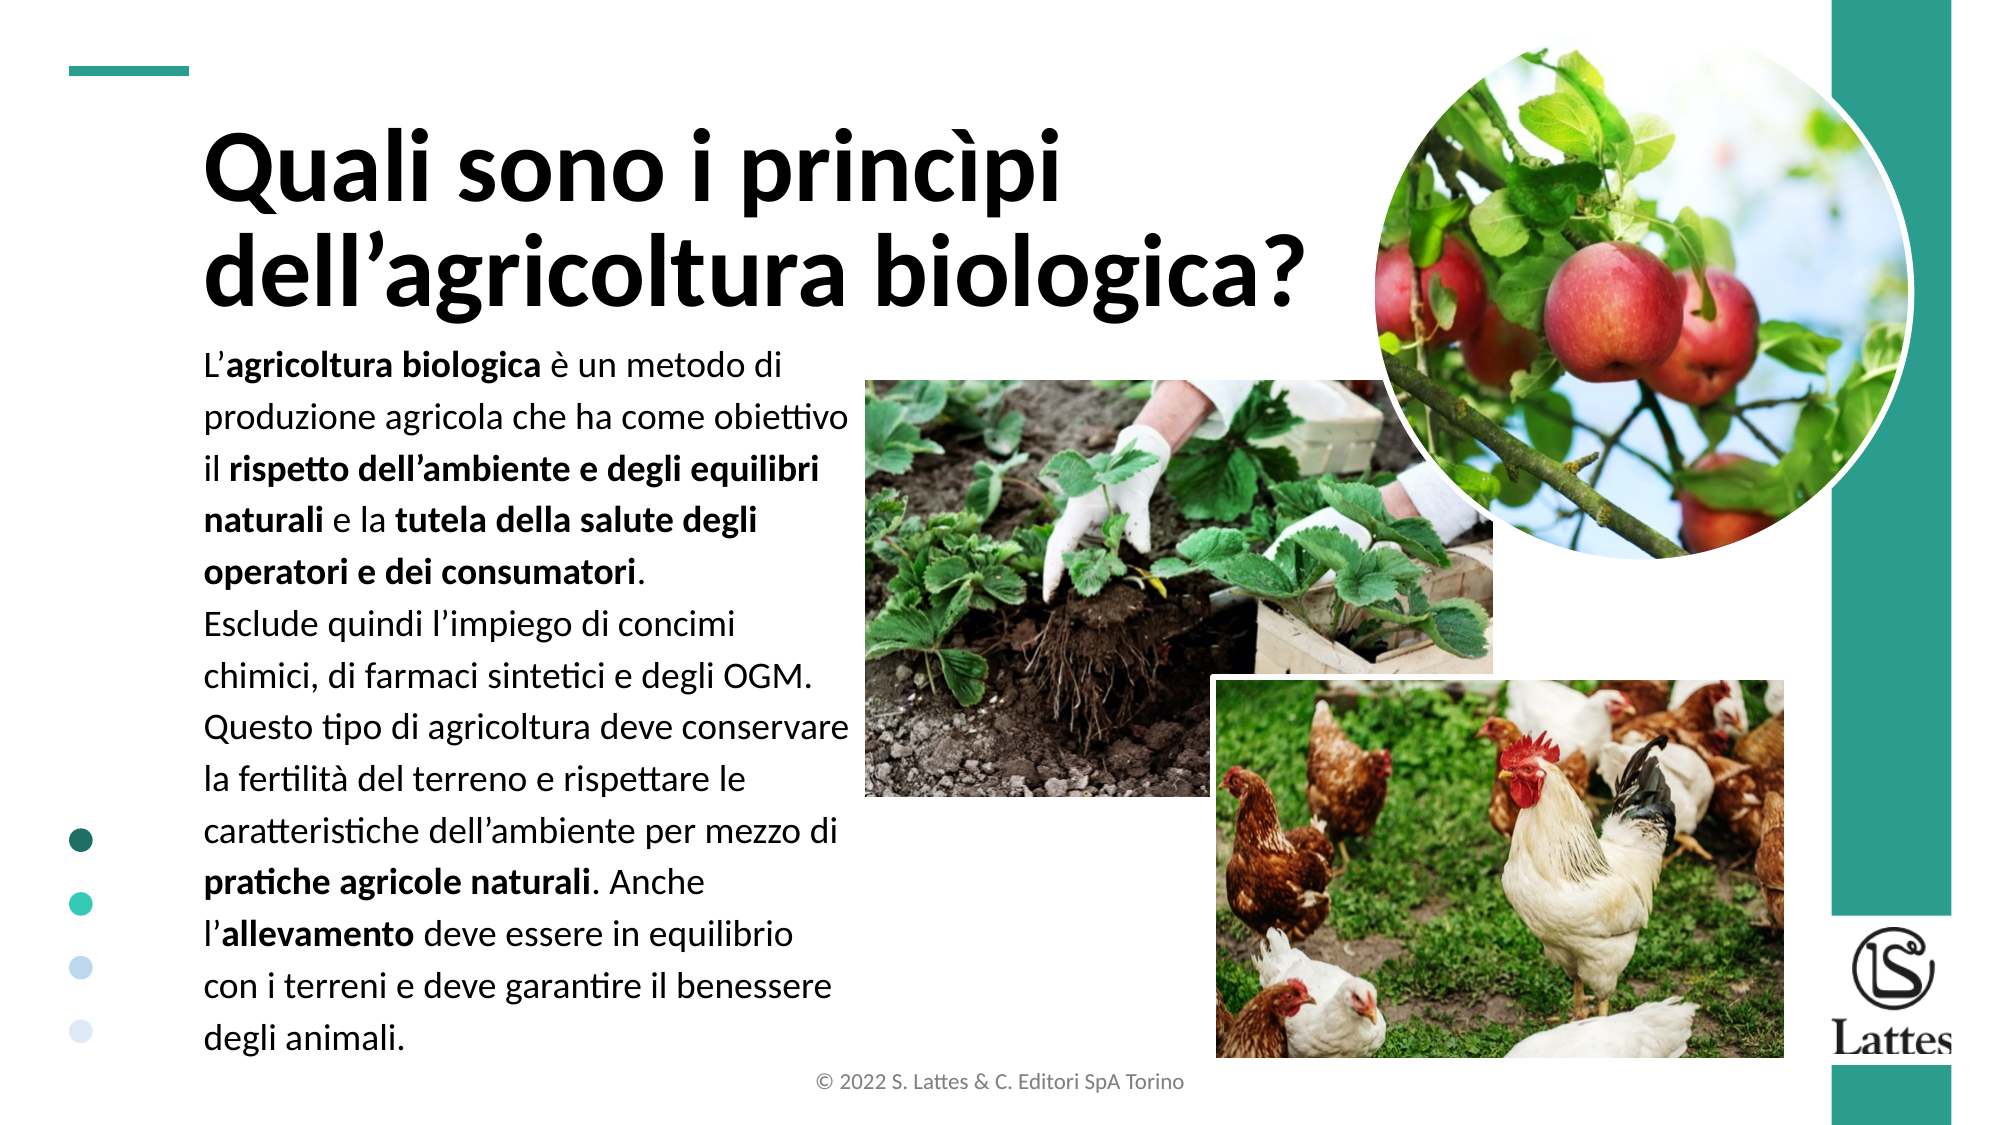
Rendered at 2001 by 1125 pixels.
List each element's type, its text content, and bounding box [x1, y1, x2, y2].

picture [865, 380, 1784, 1059]
text_box © 2022 S. Lattes & C. Editori SpA Torino [499, 1059, 1501, 1102]
text_box Quali sono i princìpi dell’agricoltura biologica? [188, 111, 1439, 235]
text_box [1370, 21, 1913, 564]
text_box L’agricoltura biologica è un metodo di produzione agricola che ha come obiettivo il rispetto dell’ambiente e degli equilibri naturali e la tutela della salute degli operatori e dei consumatori. Esclude quindi l’impiego di concimi chimici, di farmaci sintetici e degli OGM. Questo tipo di agricoltura deve conservare la fertilità del terreno e rispettare le caratteristiche dell’ambiente per mezzo di pratiche agricole naturali. Anche l’allevamento deve essere in equilibrio con i terreni e deve garantire il benessere degli animali. [188, 326, 866, 1014]
